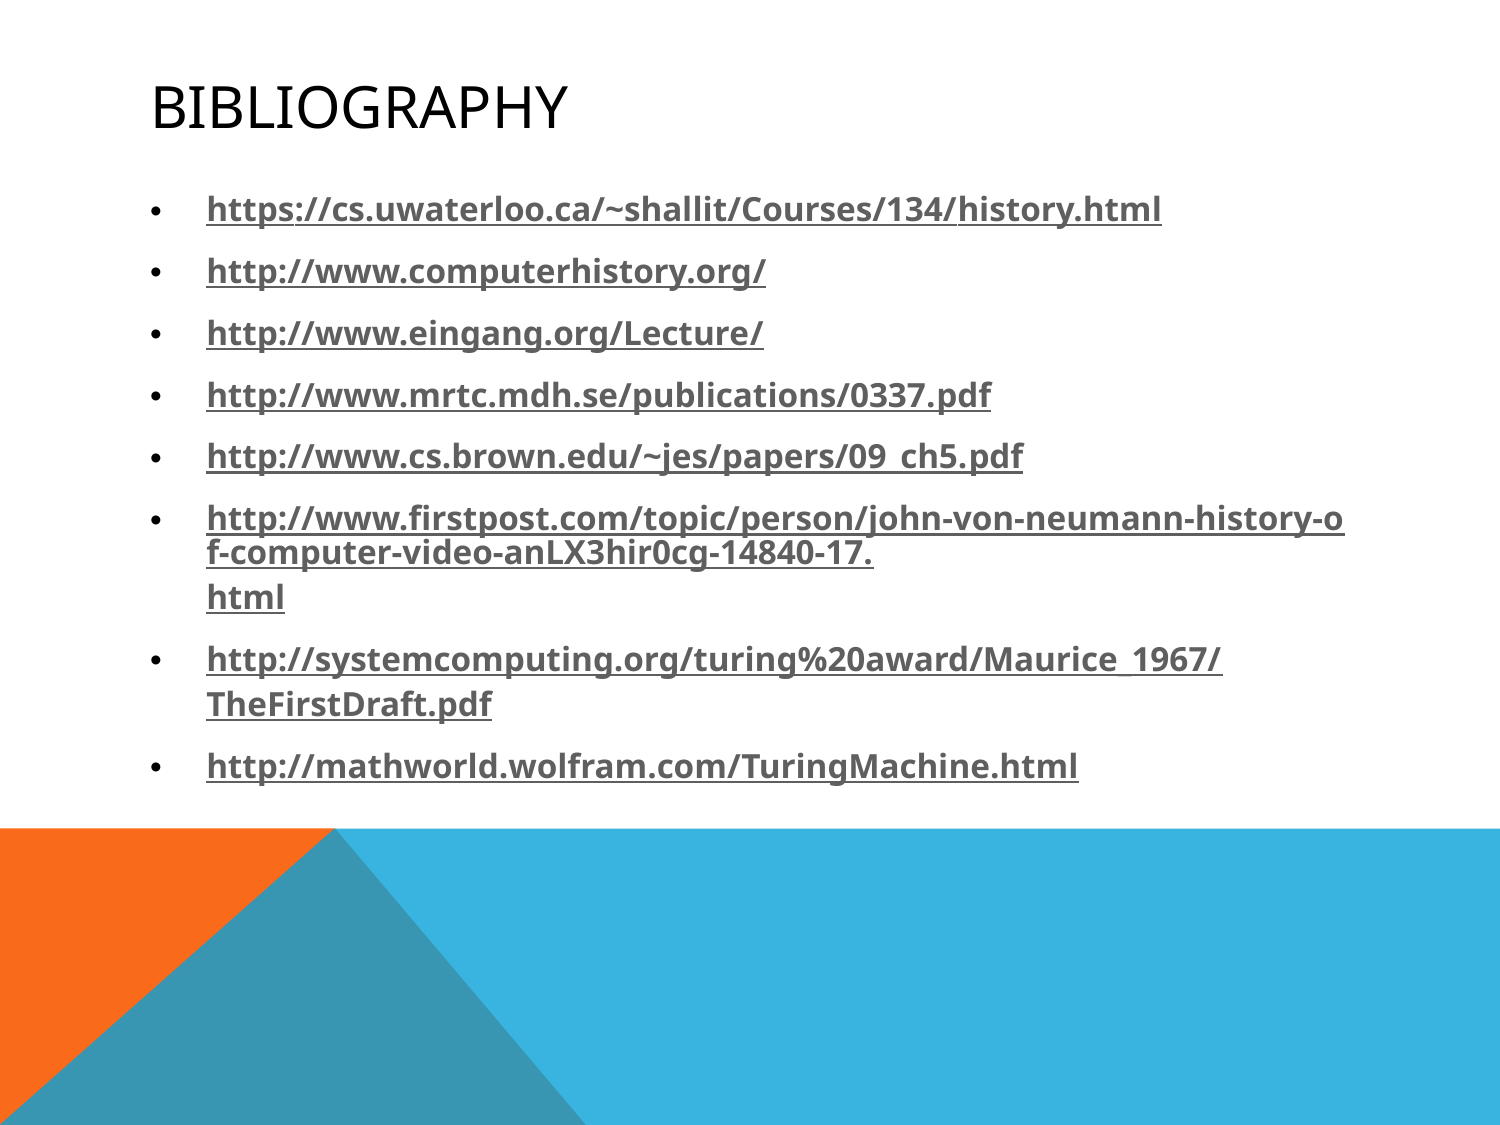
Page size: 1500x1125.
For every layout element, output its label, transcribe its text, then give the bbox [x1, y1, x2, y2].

text_box [590, 380, 622, 441]
title Bibliography [135, 60, 1369, 150]
list https://cs.uwaterloo.ca/~shallit/Courses/134/history.html http://www.computerhistory.org/ http://www.eingang.org/Lecture/ http://www.mrtc.mdh.se/publications/0337.pdf http://www.cs.brown.edu/~jes/papers/09_ch5.pdf http://www.firstpost.com/topic/person/john-von-neumann-history-of-computer-video-anLX3hir0cg-14840-17.html http://systemcomputing.org/turing%20award/Maurice_1967/TheFirstDraft.pdf http://mathworld.wolfram.com/TuringMachine.html [135, 180, 1369, 768]
